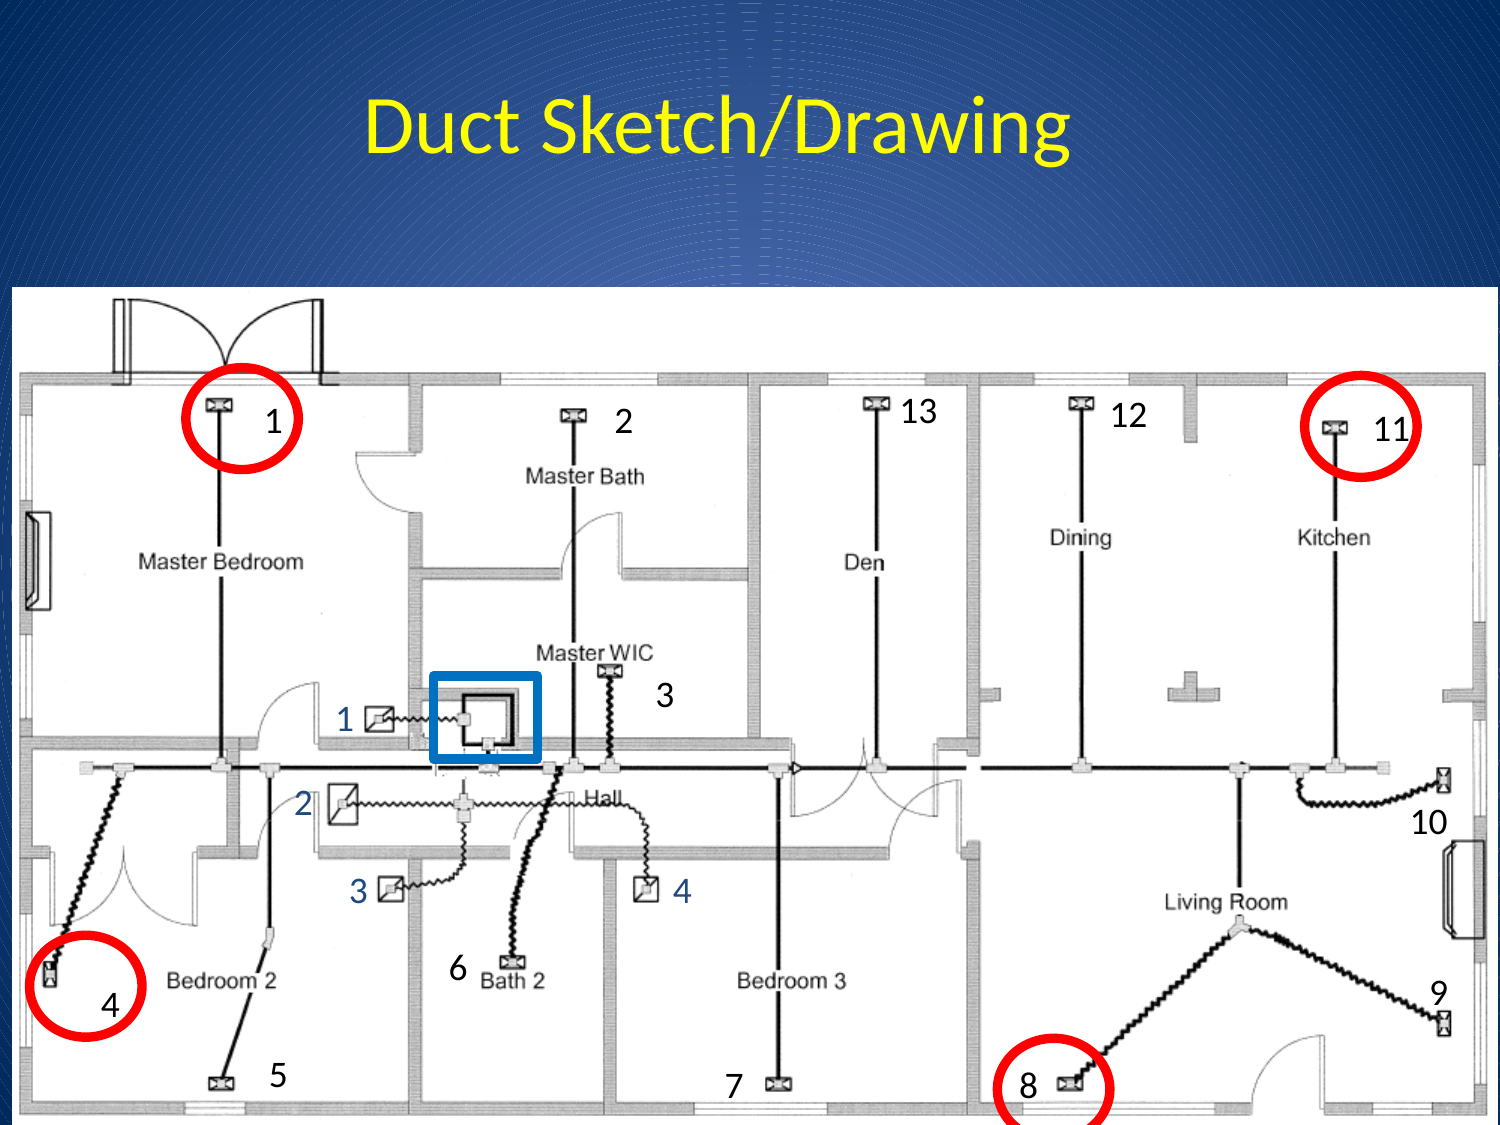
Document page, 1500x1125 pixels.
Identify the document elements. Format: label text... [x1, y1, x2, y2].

text_box Duct Sketch/Drawing [348, 62, 1087, 178]
picture [12, 287, 1499, 1125]
